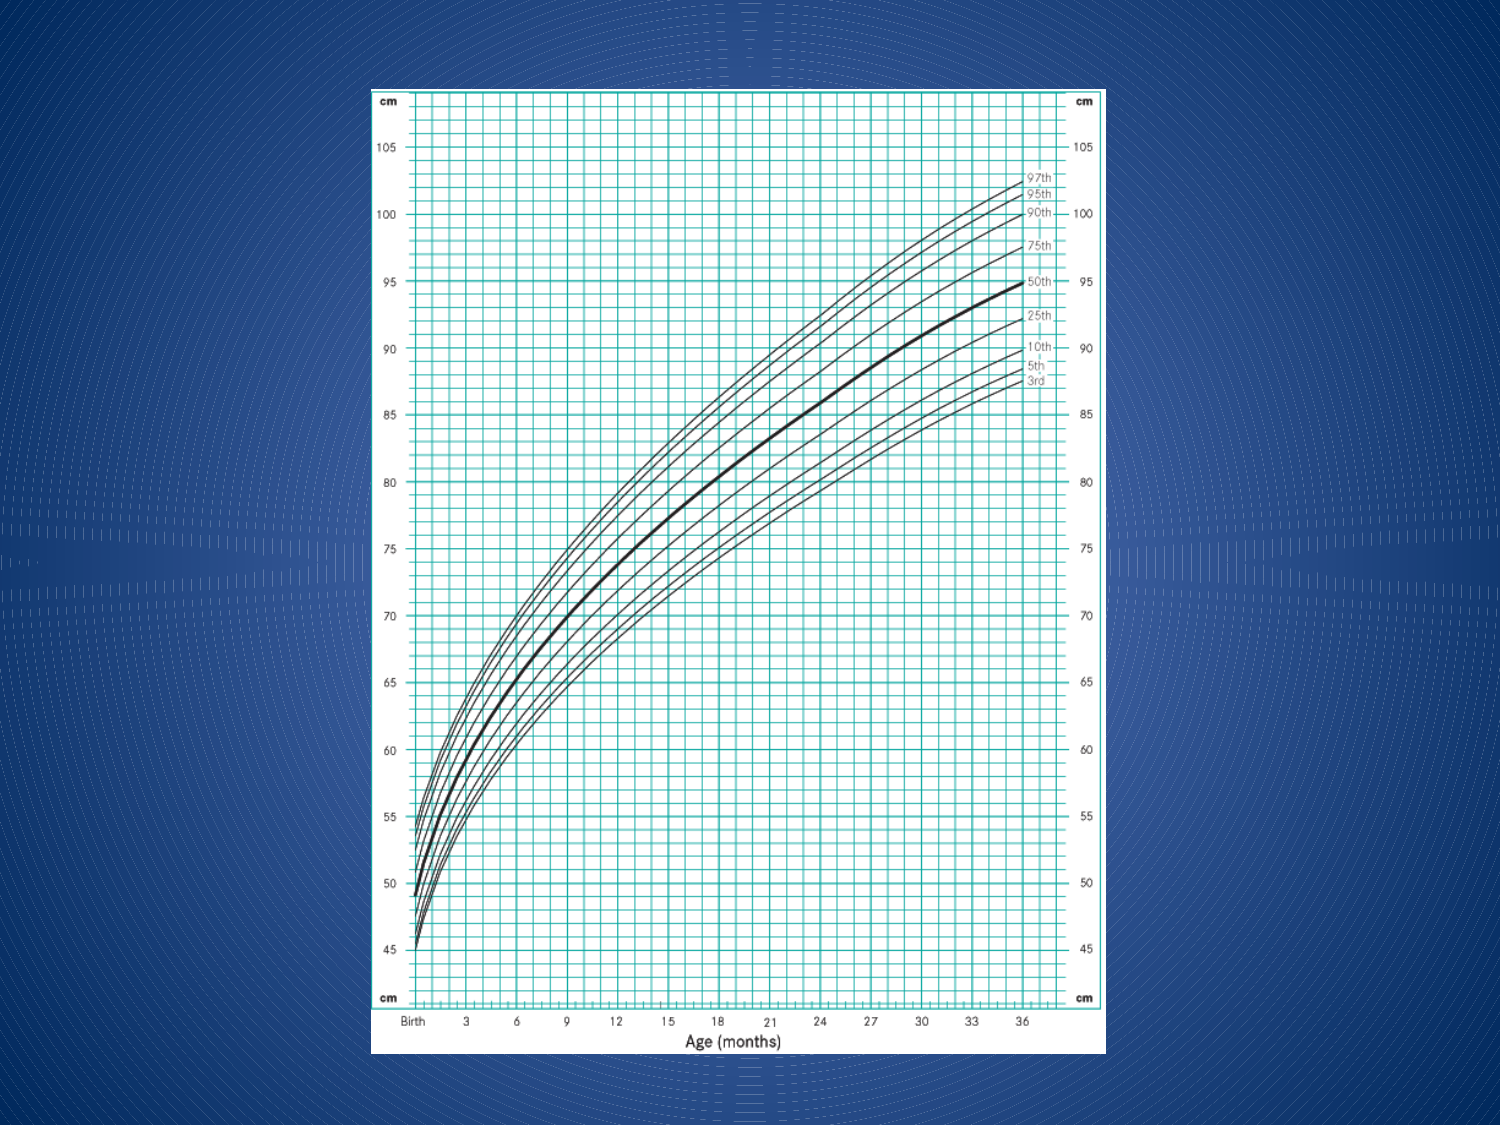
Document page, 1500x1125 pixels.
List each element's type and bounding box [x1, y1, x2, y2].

picture [371, 89, 1106, 1054]
